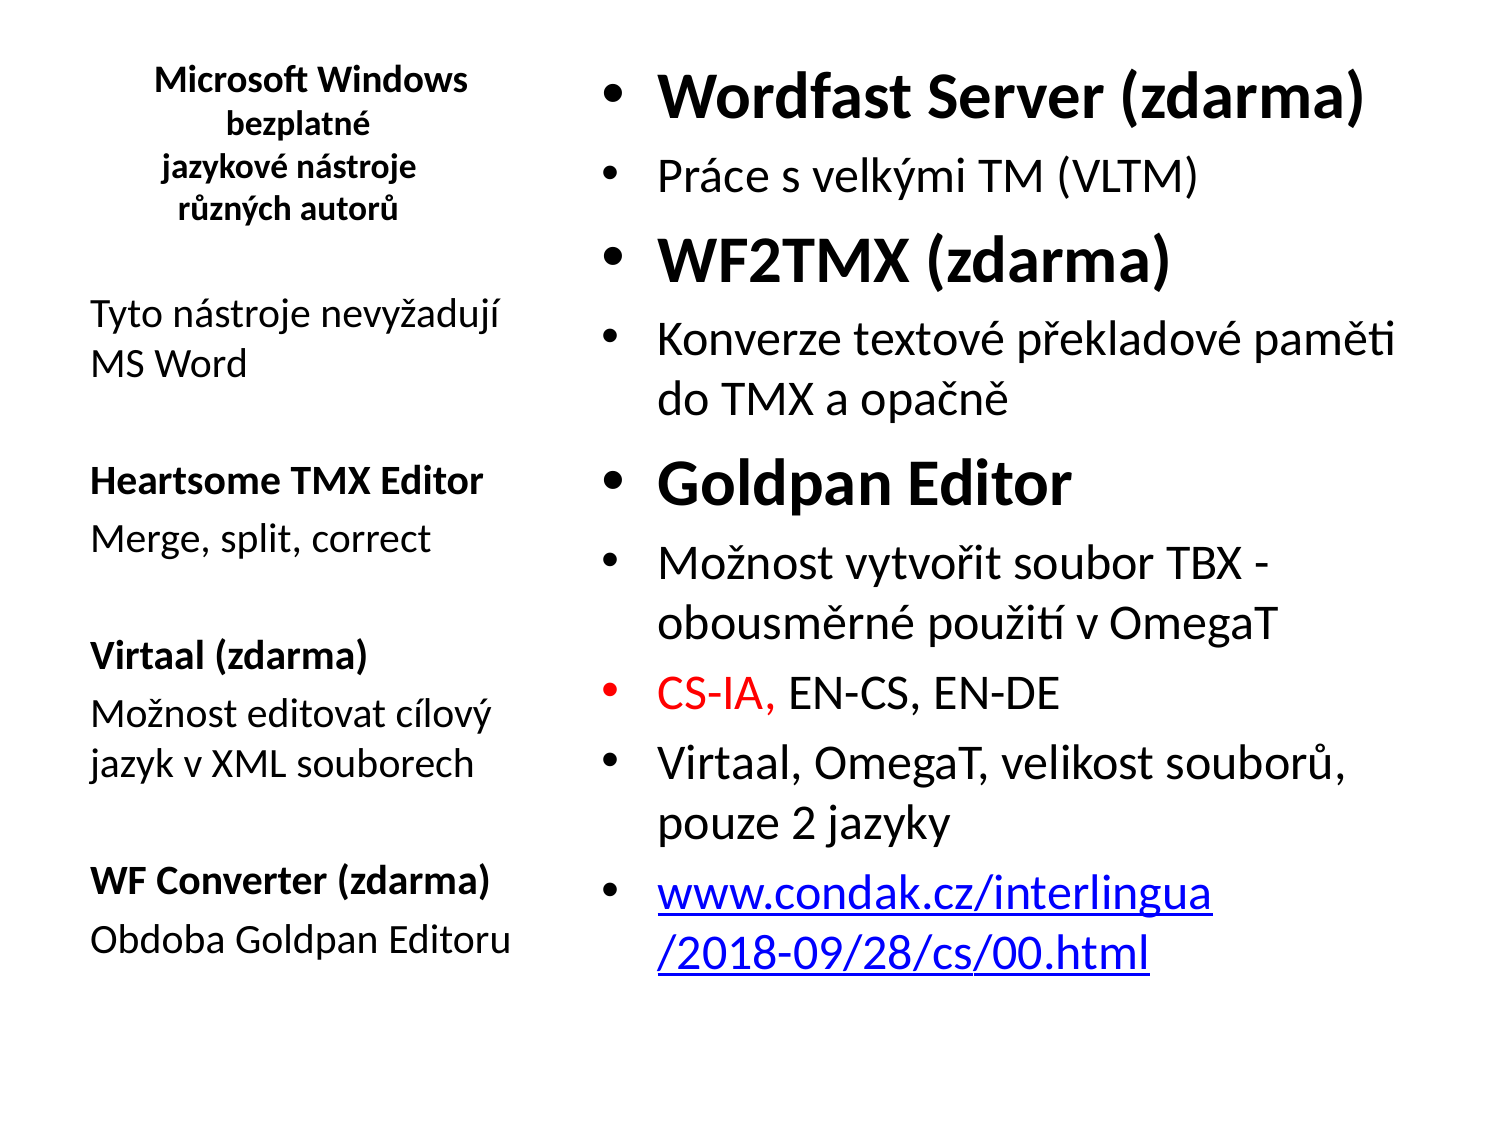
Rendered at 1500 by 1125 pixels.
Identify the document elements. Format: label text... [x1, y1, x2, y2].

list Wordfast Server (zdarma) Práce s velkými TM (VLTM) WF2TMX (zdarma) Konverze textové překladové paměti do TMX a opačně Goldpan Editor Možnost vytvořit soubor TBX - obousměrné použití v OmegaT CS-IA, EN-CS, EN-DE Virtaal, OmegaT, velikost souborů, pouze 2 jazyky www.condak.cz/interlingua/2018-09/28/cs/00.html [586, 44, 1425, 1005]
title Microsoft Windows bezplatné jazykové nástroje různých autorů [75, 44, 569, 235]
list Tyto nástroje nevyžadují MS Word Heartsome TMX Editor Merge, split, correct Virtaal (zdarma) Možnost editovat cílový jazyk v XML souborech WF Converter (zdarma) Obdoba Goldpan Editoru [75, 235, 569, 1005]
